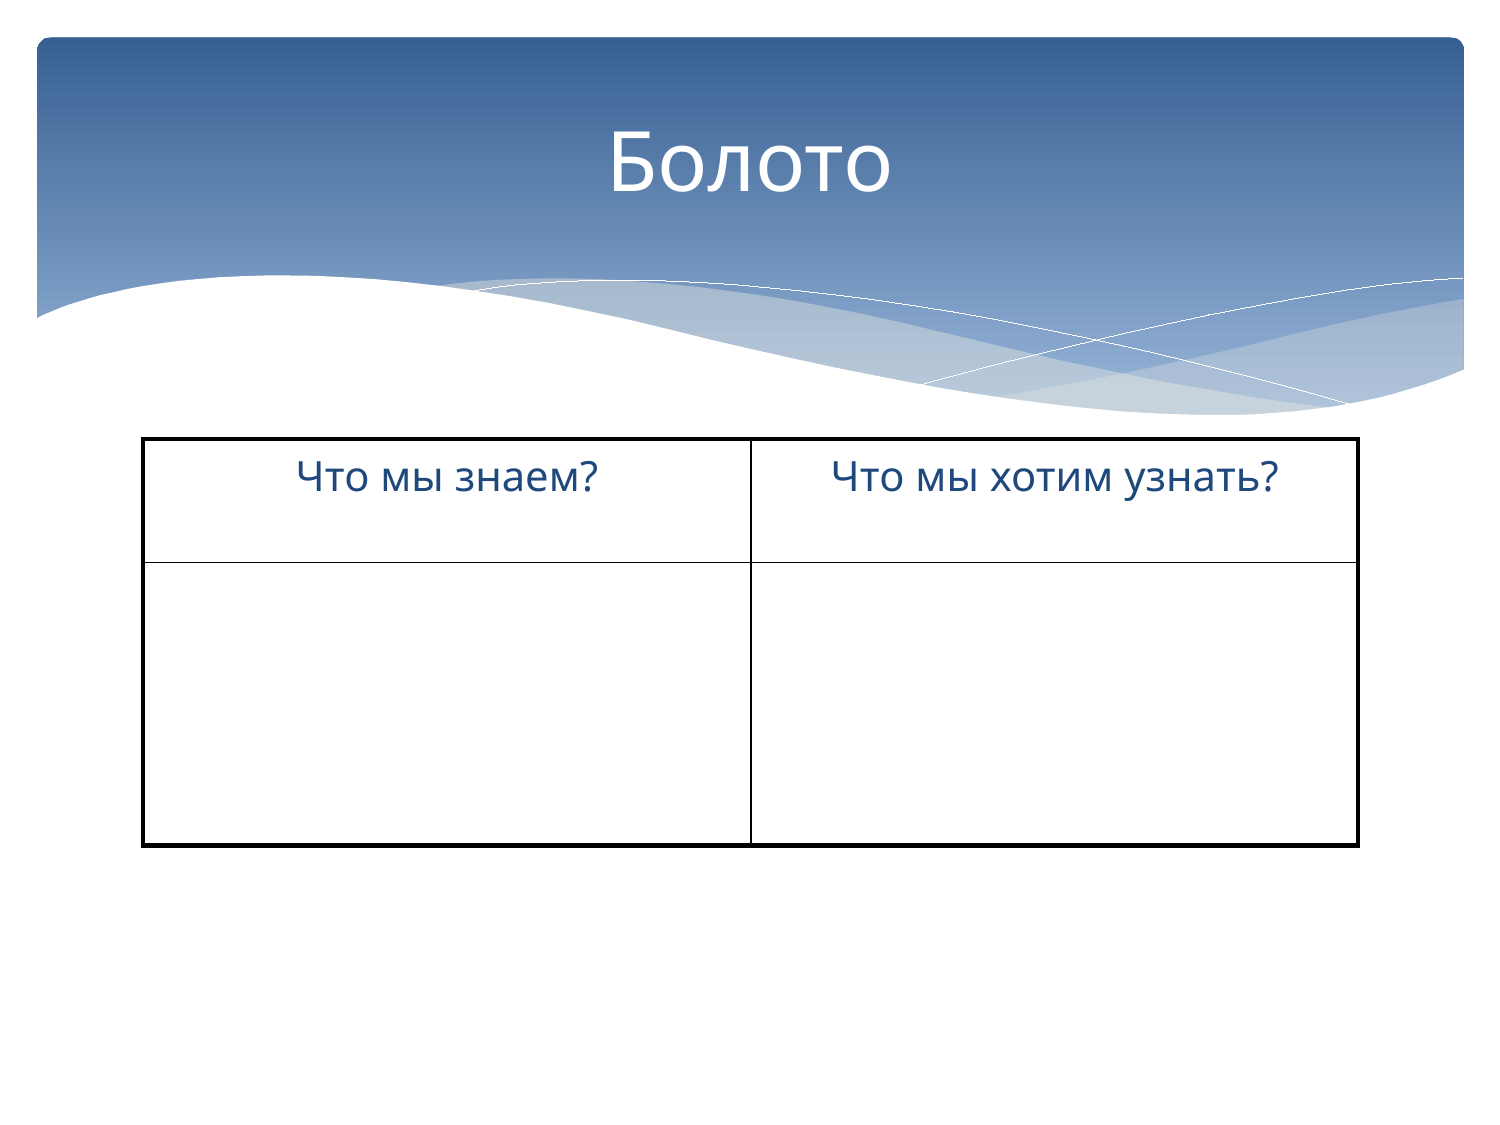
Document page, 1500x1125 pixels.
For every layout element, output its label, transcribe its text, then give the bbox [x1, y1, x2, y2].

table_cell [145, 563, 750, 843]
title Болото [74, 55, 1426, 262]
table_header Что мы хотим узнать? [752, 441, 1356, 562]
table_cell [752, 563, 1356, 843]
table_header Что мы знаем? [145, 441, 750, 562]
